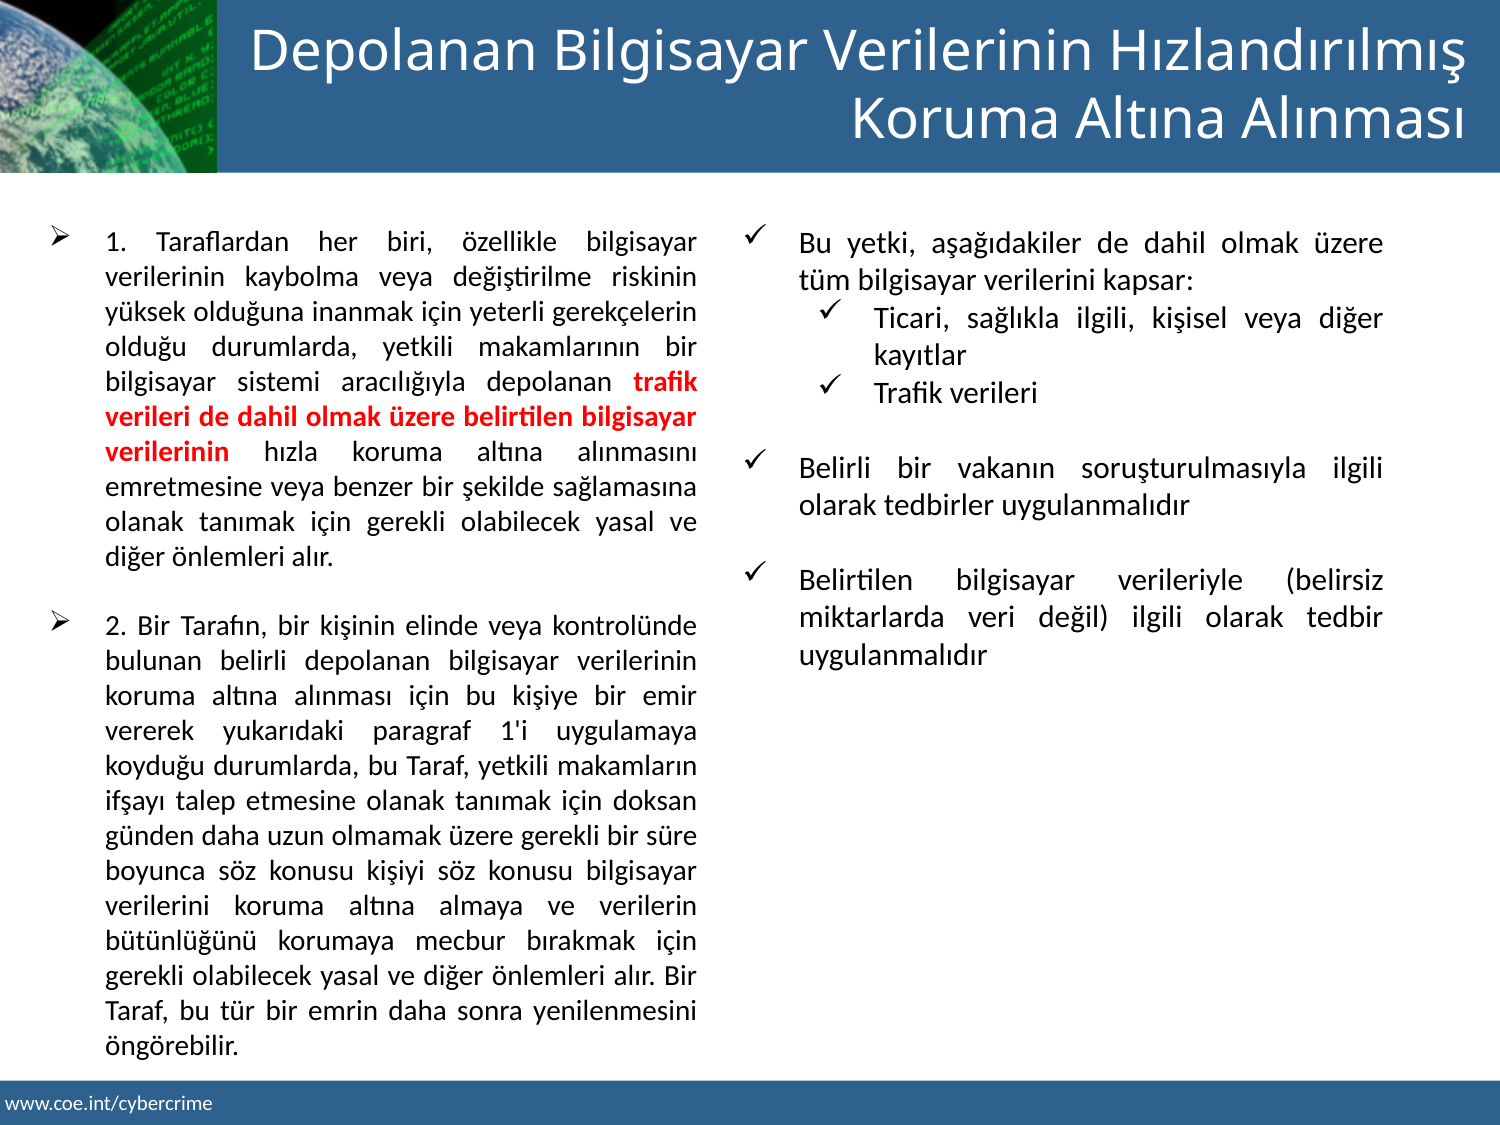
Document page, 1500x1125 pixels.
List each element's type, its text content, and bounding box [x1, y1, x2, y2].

text_box 1. Taraflardan her biri, özellikle bilgisayar verilerinin kaybolma veya değiştirilme riskinin yüksek olduğuna inanmak için yeterli gerekçelerin olduğu durumlarda, yetkili makamlarının bir bilgisayar sistemi aracılığıyla depolanan trafik verileri de dahil olmak üzere belirtilen bilgisayar verilerinin hızla koruma altına alınmasını emretmesine veya benzer bir şekilde sağlamasına olanak tanımak için gerekli olabilecek yasal ve diğer önlemleri alır. 2. Bir Tarafın, bir kişinin elinde veya kontrolünde bulunan belirli depolanan bilgisayar verilerinin koruma altına alınması için bu kişiye bir emir vererek yukarıdaki paragraf 1'i uygulamaya koyduğu durumlarda, bu Taraf, yetkili makamların ifşayı talep etmesine olanak tanımak için doksan günden daha uzun olmamak üzere gerekli bir süre boyunca söz konusu kişiyi söz konusu bilgisayar verilerini koruma altına almaya ve verilerin bütünlüğünü korumaya mecbur bırakmak için gerekli olabilecek yasal ve diğer önlemleri alır. Bir Taraf, bu tür bir emrin daha sonra yenilenmesini öngörebilir. [34, 214, 713, 1069]
text_box Depolanan Bilgisayar Verilerinin Hızlandırılmış Koruma Altına Alınması [230, 7, 1483, 157]
picture [0, 0, 217, 173]
text_box Bu yetki, aşağıdakiler de dahil olmak üzere tüm bilgisayar verilerini kapsar: Ticari, sağlıkla ilgili, kişisel veya diğer kayıtlar Trafik verileri Belirli bir vakanın soruşturulmasıyla ilgili olarak tedbirler uygulanmalıdır Belirtilen bilgisayar verileriyle (belirsiz miktarlarda veri değil) ilgili olarak tedbir uygulanmalıdır [727, 214, 1400, 679]
